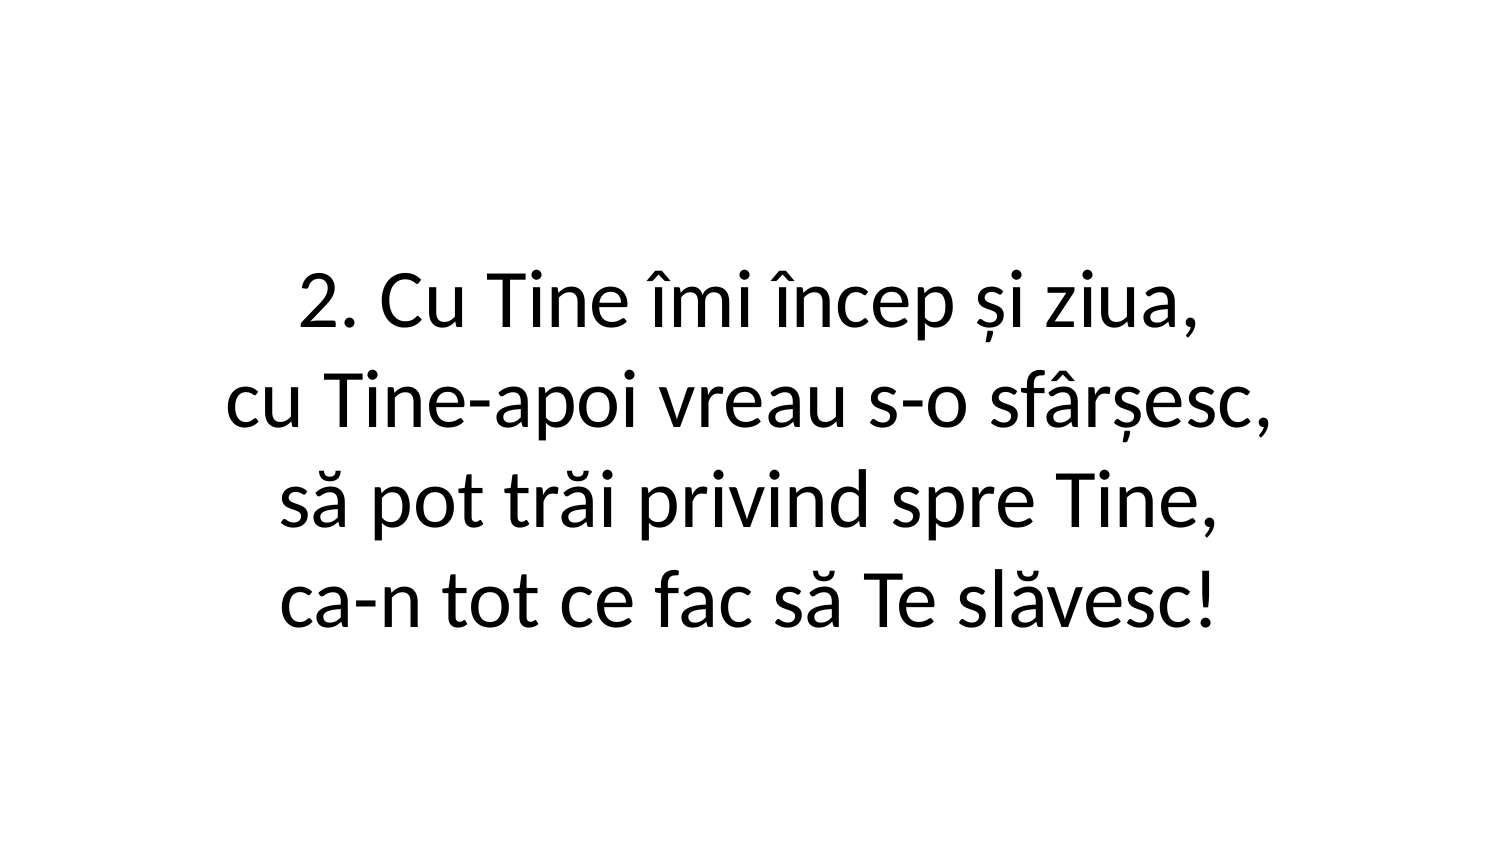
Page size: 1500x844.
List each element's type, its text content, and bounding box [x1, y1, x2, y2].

text_box 2. Cu Tine îmi încep și ziua, cu Tine-apoi vreau s-o sfârșesc, să pot trăi privind spre Tine, ca-n tot ce fac să Te slăvesc! [210, 192, 1290, 652]
